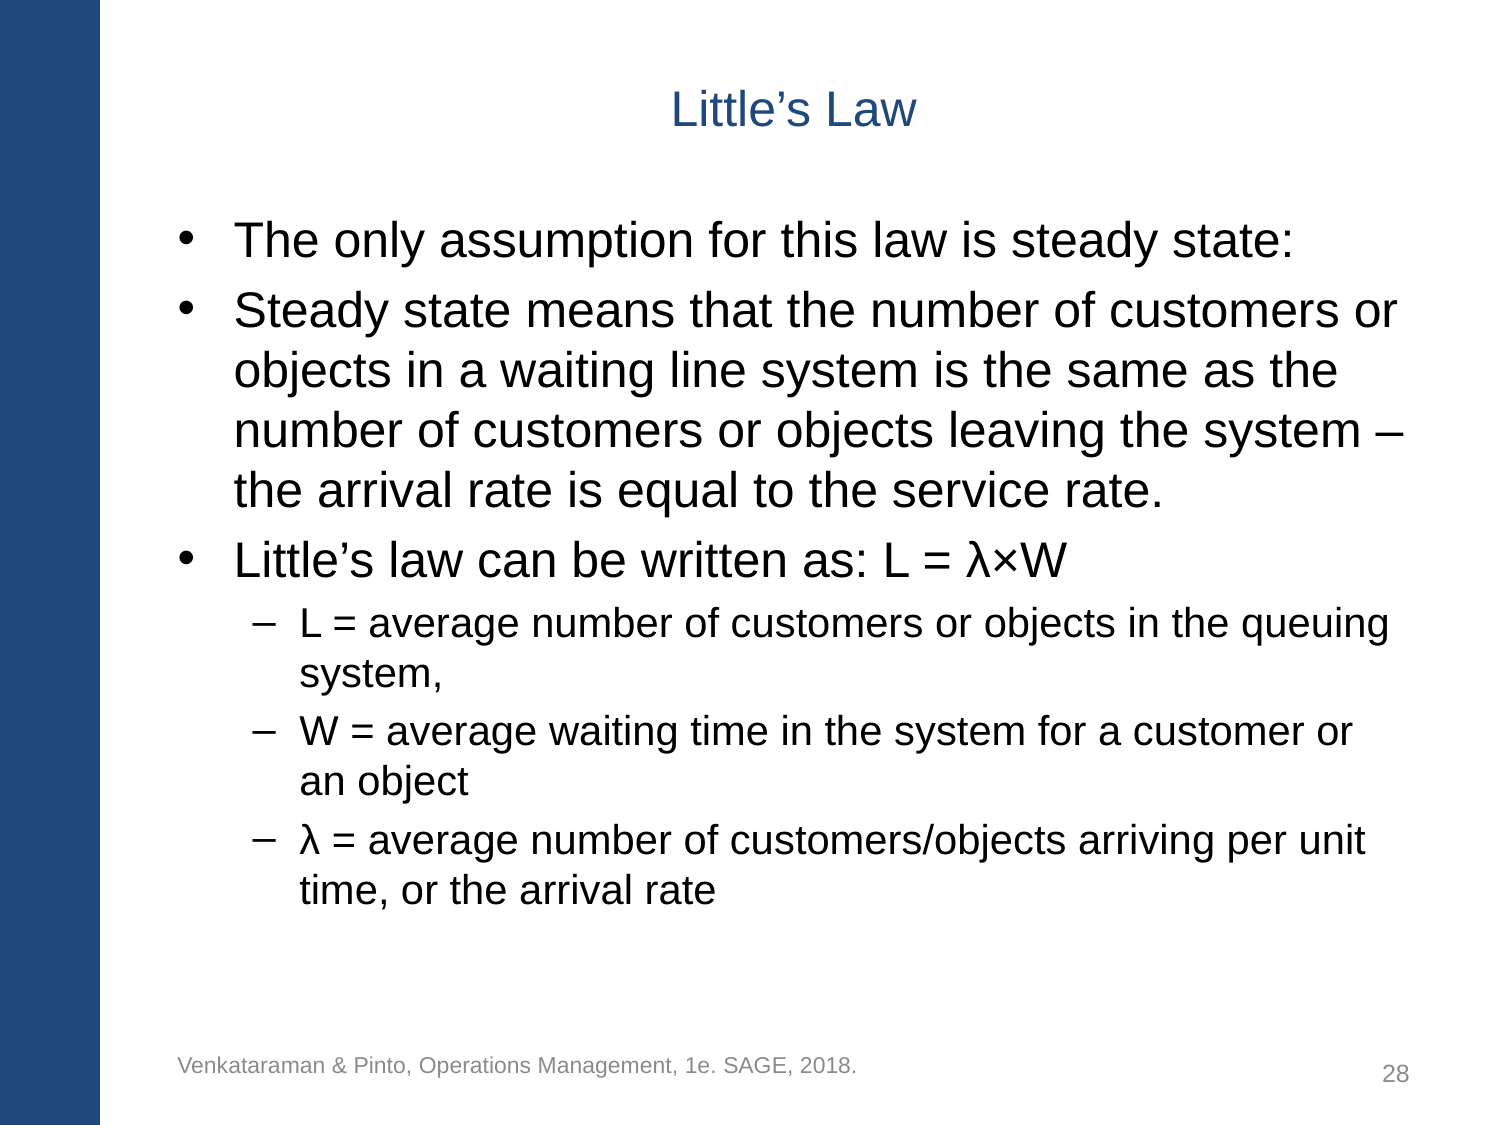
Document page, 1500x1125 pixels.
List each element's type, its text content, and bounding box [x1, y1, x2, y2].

footer Venkataraman & Pinto, Operations Management, 1e. SAGE, 2018. [162, 1042, 1313, 1103]
list The only assumption for this law is steady state: Steady state means that the number of customers or objects in a waiting line system is the same as the number of customers or objects leaving the system – the arrival rate is equal to the service rate. Little’s law can be written as: L = λ×W L = average number of customers or objects in the queuing system, W = average waiting time in the system for a customer or an object λ = average number of customers/objects arriving per unit time, or the arrival rate [162, 200, 1425, 1025]
title Little’s Law [162, 12, 1425, 200]
slide_number 28 [1350, 1042, 1425, 1103]
